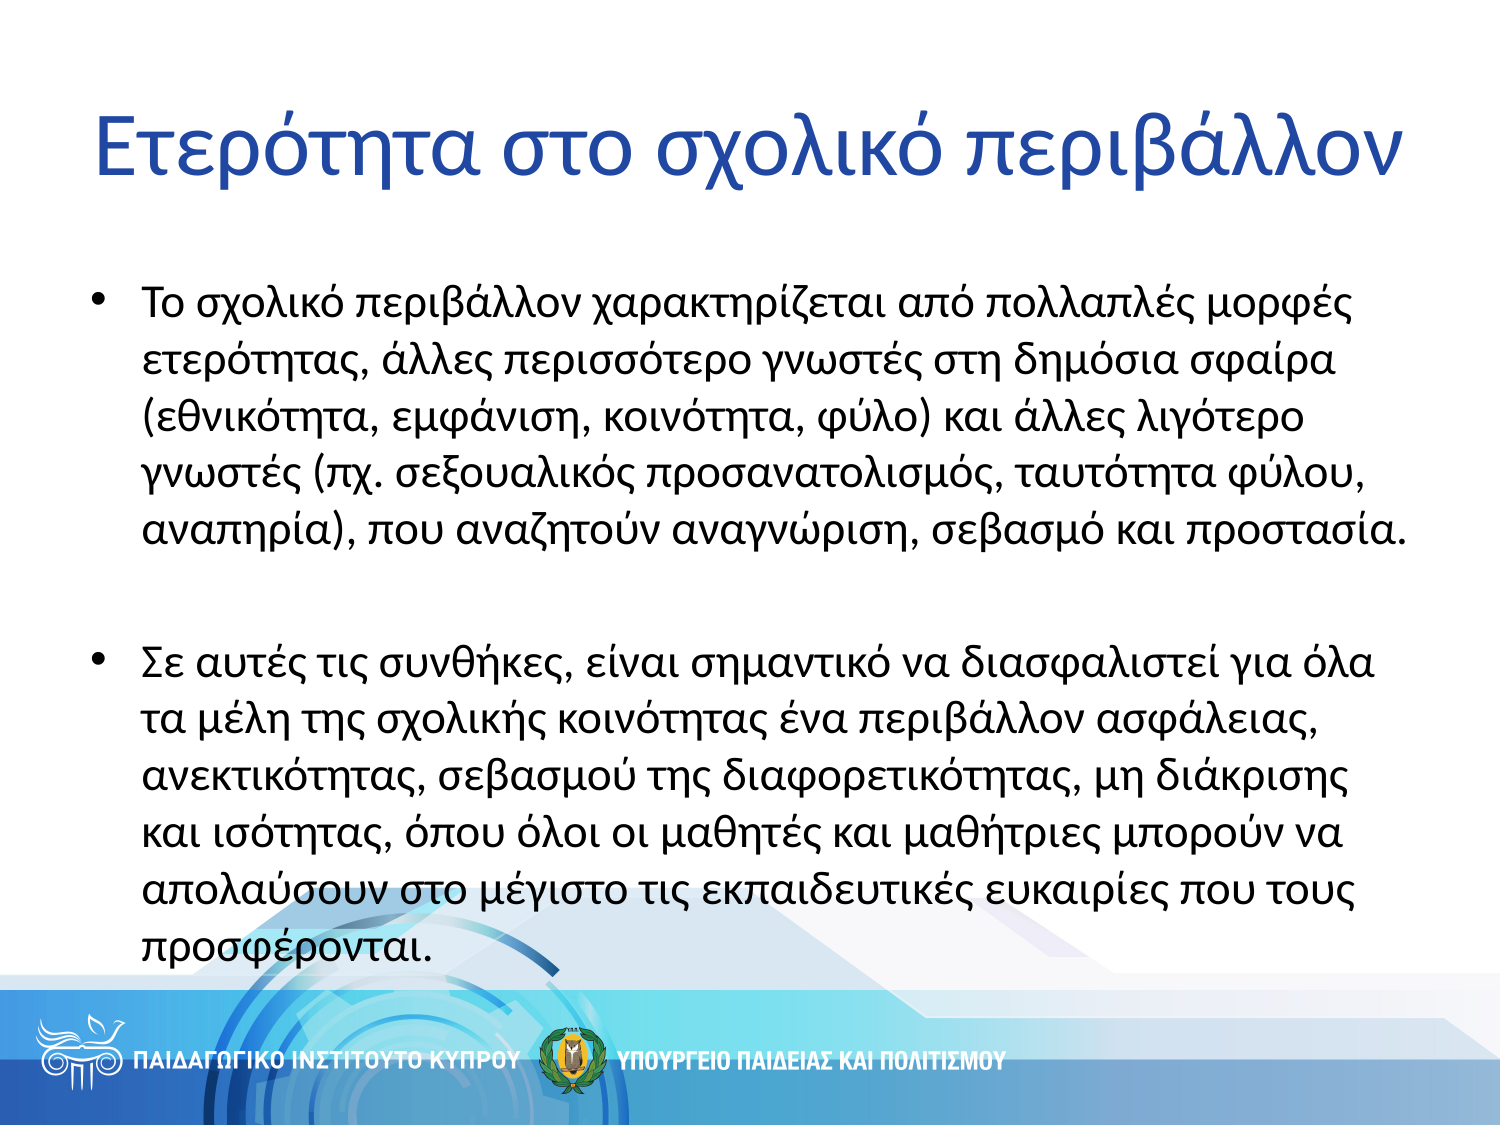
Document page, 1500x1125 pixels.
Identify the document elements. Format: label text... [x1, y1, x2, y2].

picture [0, 0, 1500, 1125]
list Το σχολικό περιβάλλον χαρακτηρίζεται από πολλαπλές μορφές ετερότητας, άλλες περισσότερο γνωστές στη δημόσια σφαίρα (εθνικότητα, εμφάνιση, κοινότητα, φύλο) και άλλες λιγότερο γνωστές (πχ. σεξουαλικός προσανατολισμός, ταυτότητα φύλου, αναπηρία), που αναζητούν αναγνώριση, σεβασμό και προστασία. Σε αυτές τις συνθήκες, είναι σημαντικό να διασφαλιστεί για όλα τα μέλη της σχολικής κοινότητας ένα περιβάλλον ασφάλειας, ανεκτικότητας, σεβασμού της διαφορετικότητας, μη διάκρισης και ισότητας, όπου όλοι οι μαθητές και μαθήτριες μπορούν να απολαύσουν στο μέγιστο τις εκπαιδευτικές ευκαιρίες που τους προσφέρονται. [75, 262, 1425, 1005]
title Ετερότητα στο σχολικό περιβάλλον [75, 45, 1425, 233]
